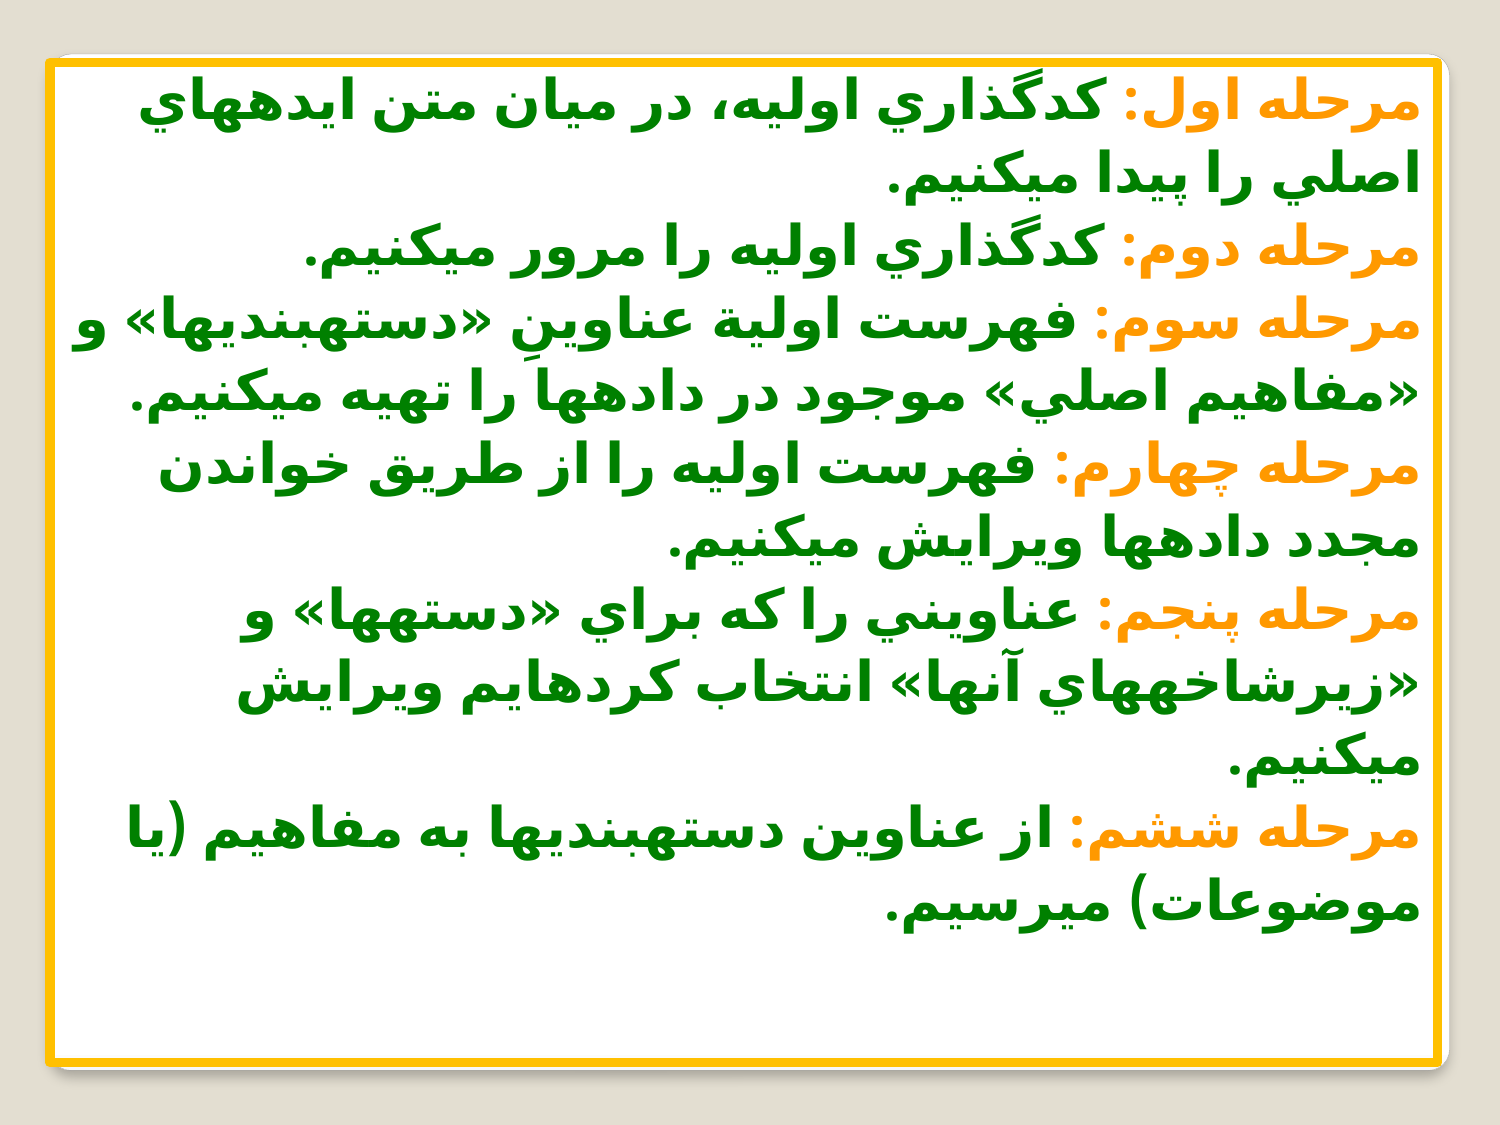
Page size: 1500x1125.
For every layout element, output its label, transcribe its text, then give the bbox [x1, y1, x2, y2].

text_box مرحله اول: کدگذاري اوليه، در ميان متن ايده­هاي اصلي را پيدا مي‏کنيم. مرحله دوم: کدگذاري اوليه را مرور مي‏کنيم. مرحله سوم: فهرست اولية عناوينِ «دسته­بندي­ها» و «مفاهيم اصلي» موجود در داده­ها را تهيه مي‏کنيم. مرحله چهارم: فهرست اوليه را از طريق خواندن مجدد داده­ها ويرايش مي‏کنيم. مرحله پنجم: عناويني را که براي «دسته­ها» و «زيرشاخه­هاي آنها» انتخاب کرده‏ايم ويرايش مي‏کنيم. مرحله ششم: از عناوين دسته‏بندي‏ها به مفاهيم (يا موضوعات) مي‏رسيم. [50, 62, 1438, 1063]
